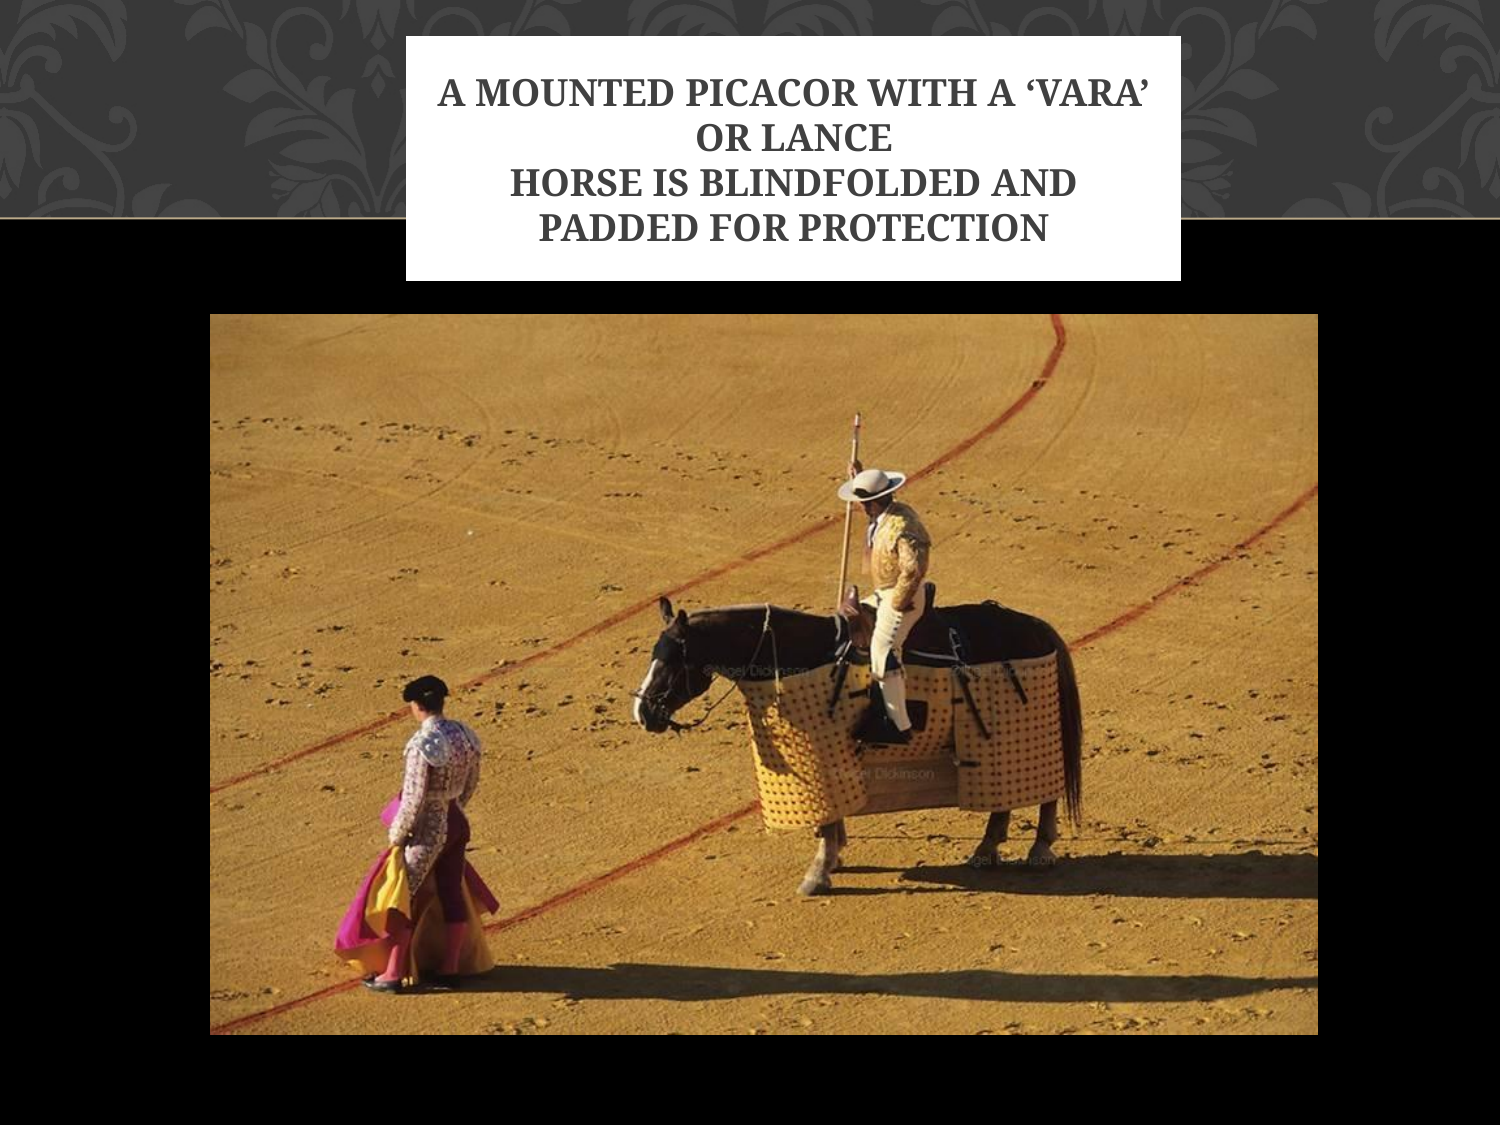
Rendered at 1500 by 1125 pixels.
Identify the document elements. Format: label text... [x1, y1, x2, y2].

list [210, 314, 1318, 1036]
title A mounted picacor with a ‘vara’ or lance Horse is blindfolded and padded for protection [406, 36, 1181, 281]
